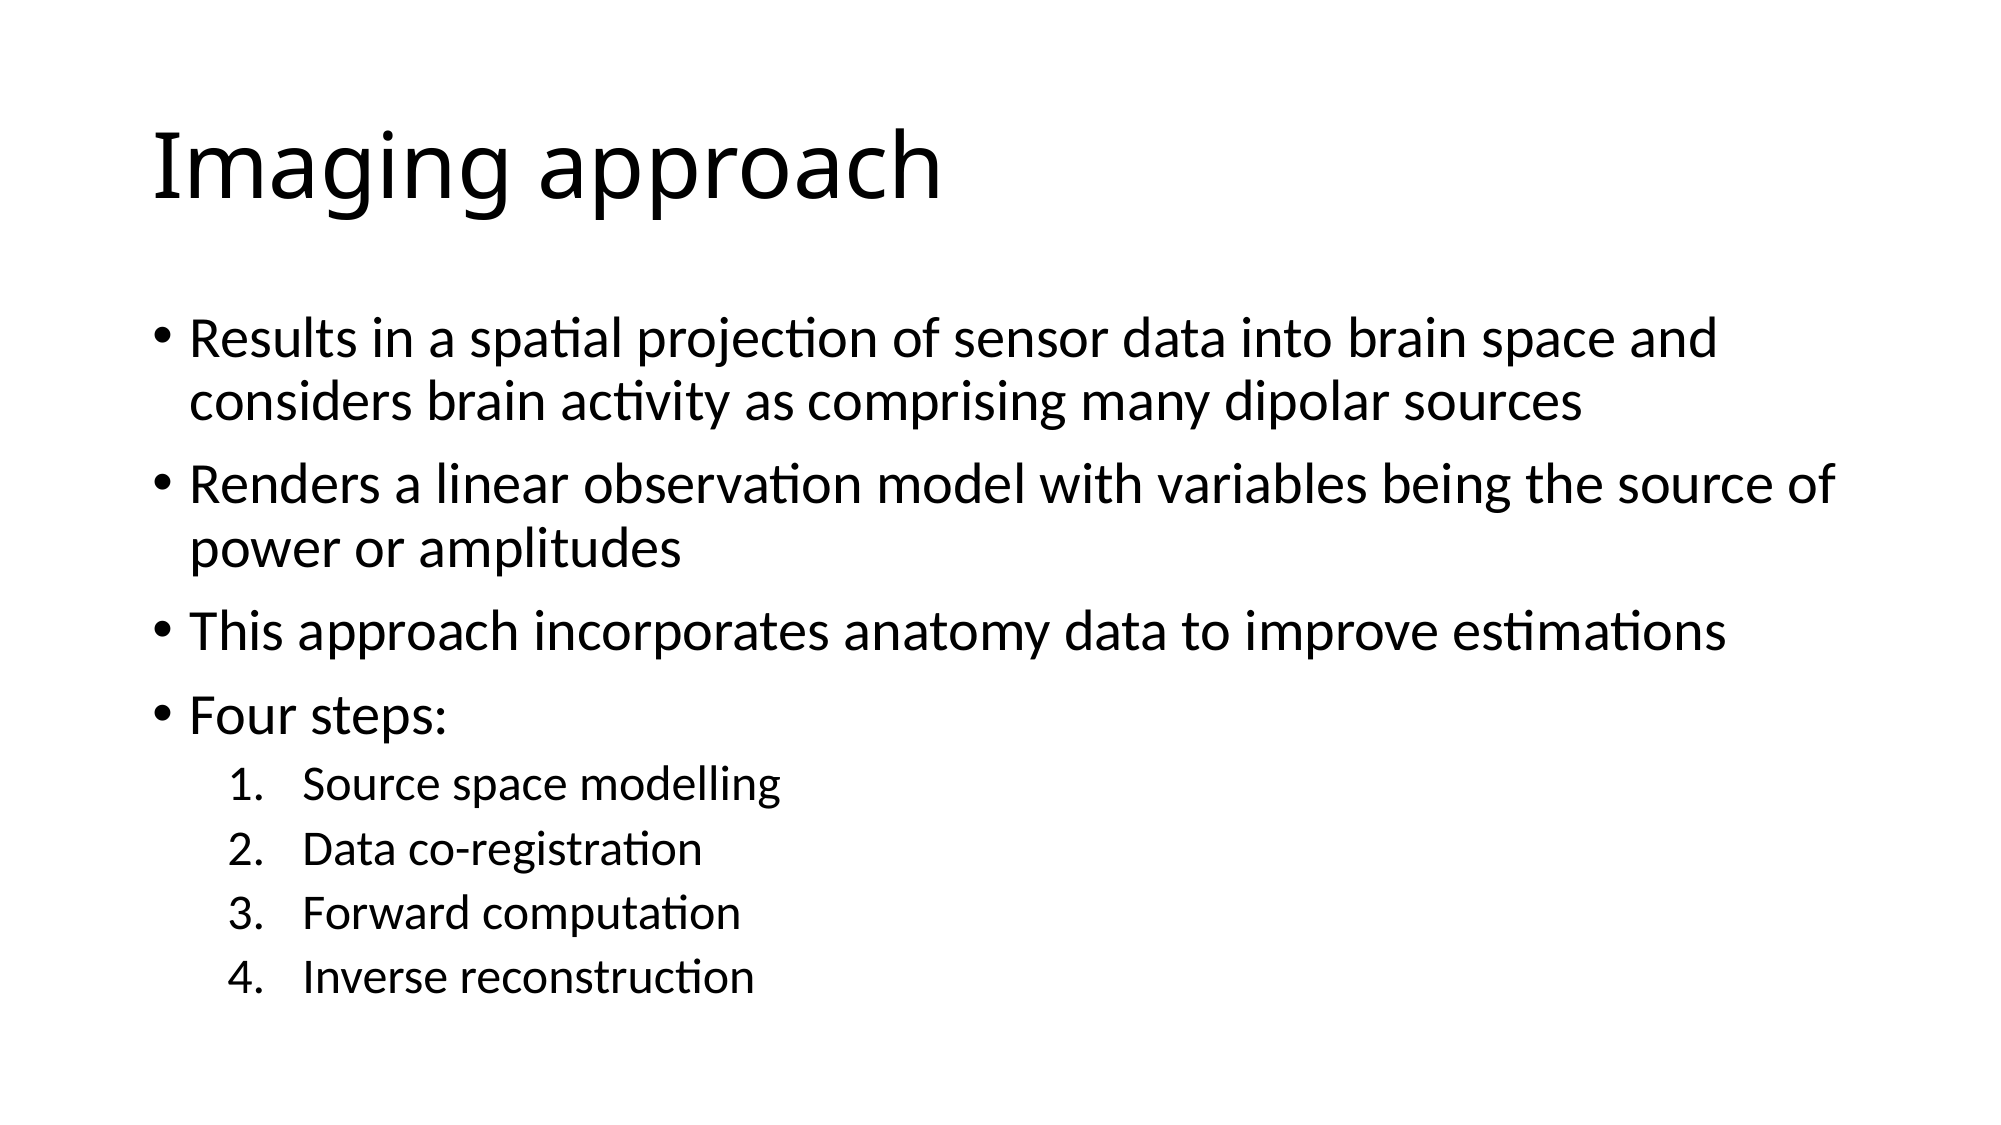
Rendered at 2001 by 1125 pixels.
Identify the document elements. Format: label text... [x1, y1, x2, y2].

list Results in a spatial projection of sensor data into brain space and considers brain activity as comprising many dipolar sources Renders a linear observation model with variables being the source of power or amplitudes This approach incorporates anatomy data to improve estimations Four steps: Source space modelling Data co-registration Forward computation Inverse reconstruction [137, 299, 1863, 1014]
title Imaging approach [137, 59, 1863, 278]
